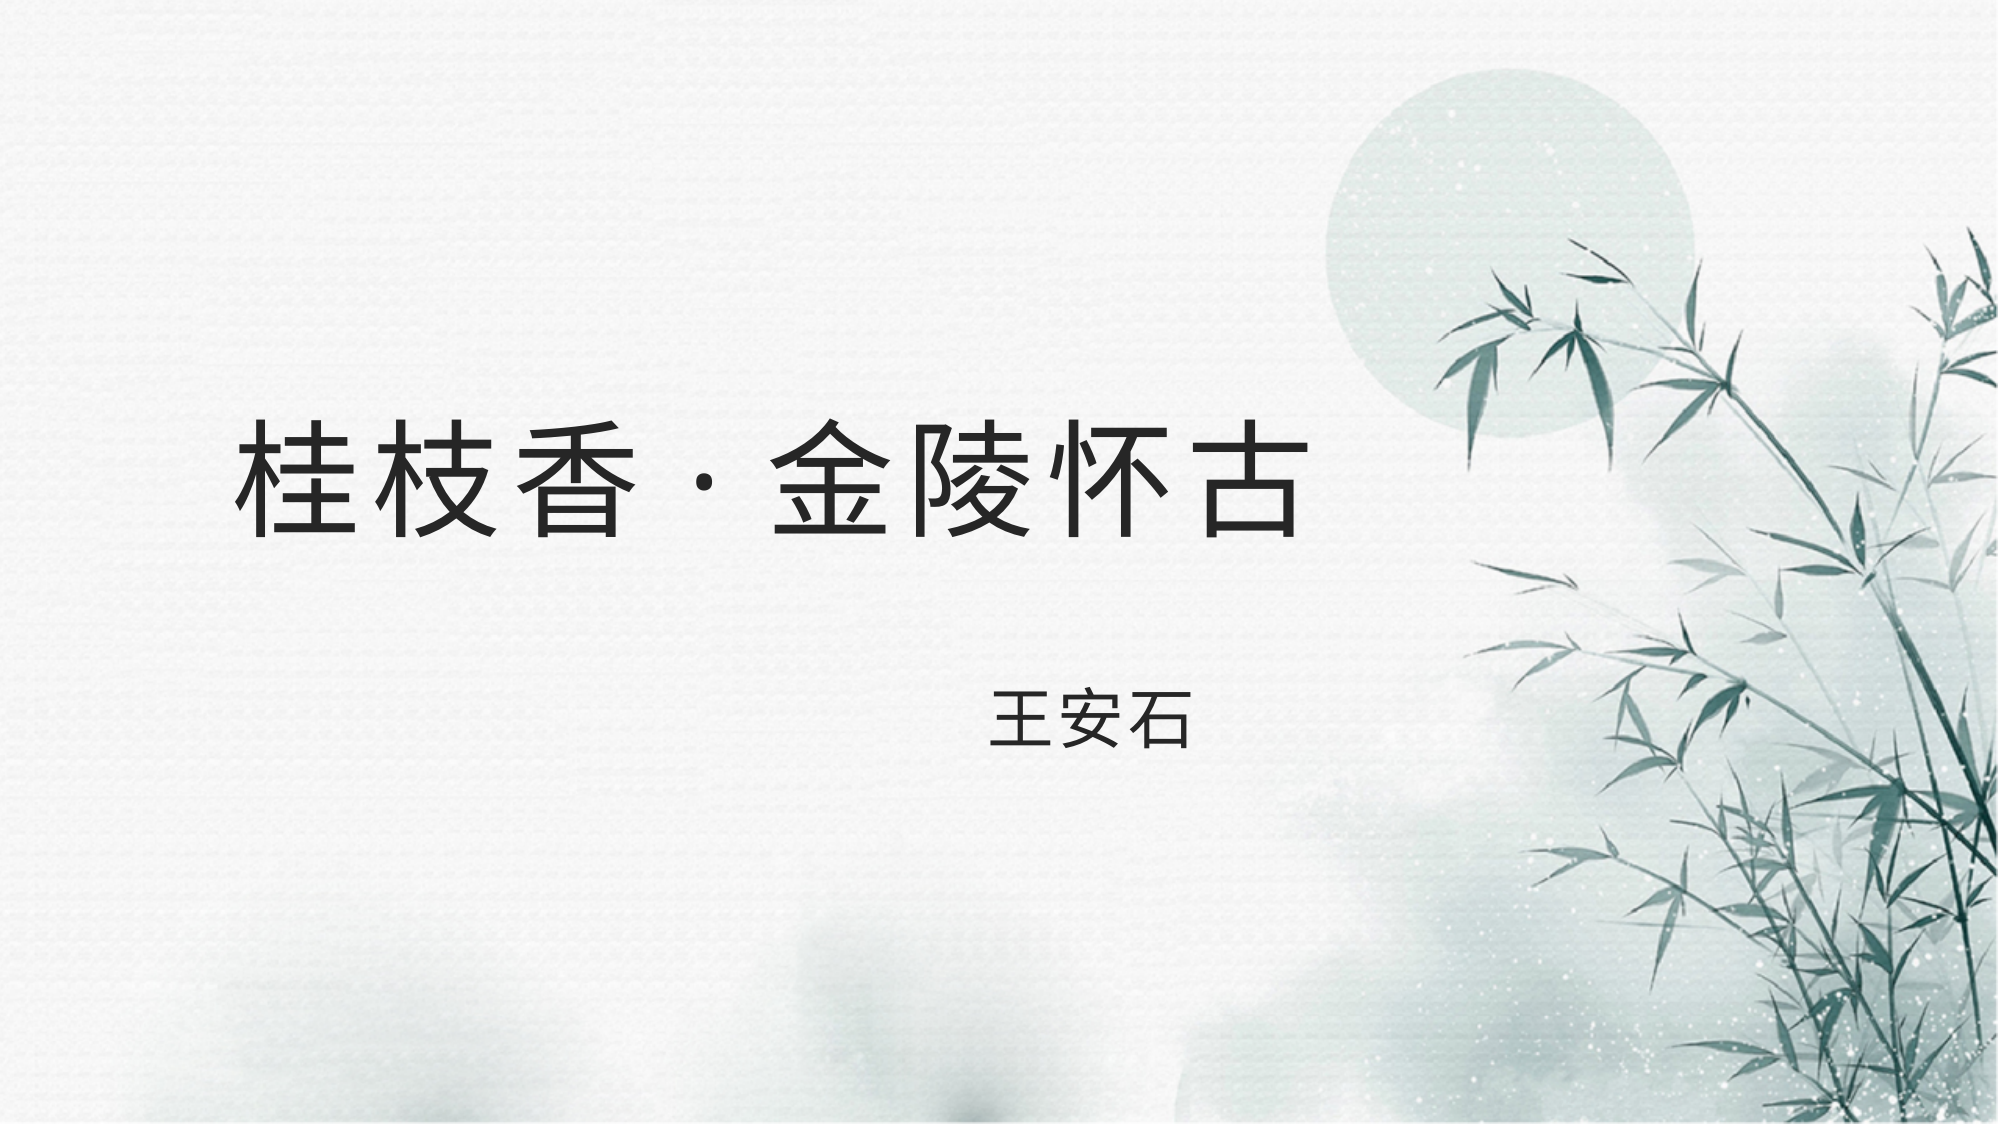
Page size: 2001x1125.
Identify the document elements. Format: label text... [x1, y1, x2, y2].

picture [0, 0, 1998, 1124]
subtitle 王安石 [972, 669, 1944, 780]
title 桂枝香·金陵怀古 [217, 370, 1558, 573]
